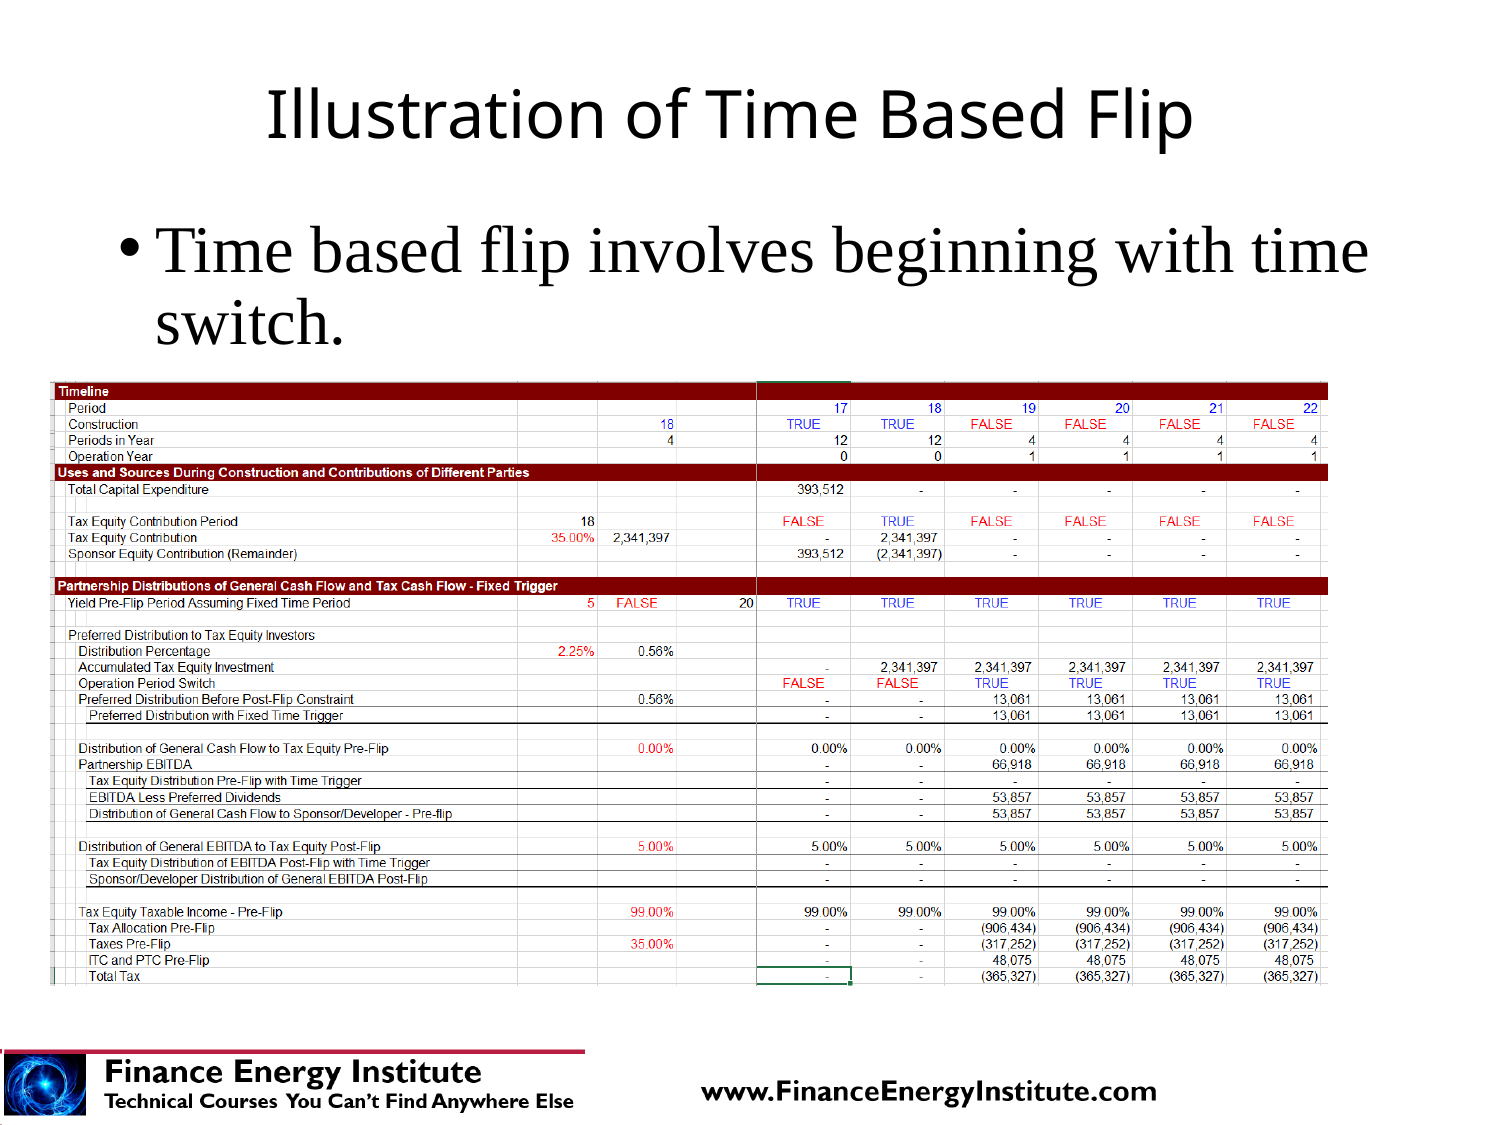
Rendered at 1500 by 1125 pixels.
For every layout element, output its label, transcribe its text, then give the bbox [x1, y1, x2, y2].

picture [0, 1042, 585, 1125]
title Illustration of Time Based Flip [103, 59, 1361, 174]
picture [696, 1074, 1166, 1112]
list Time based flip involves beginning with time switch. [103, 207, 1400, 1014]
picture [50, 381, 1328, 986]
